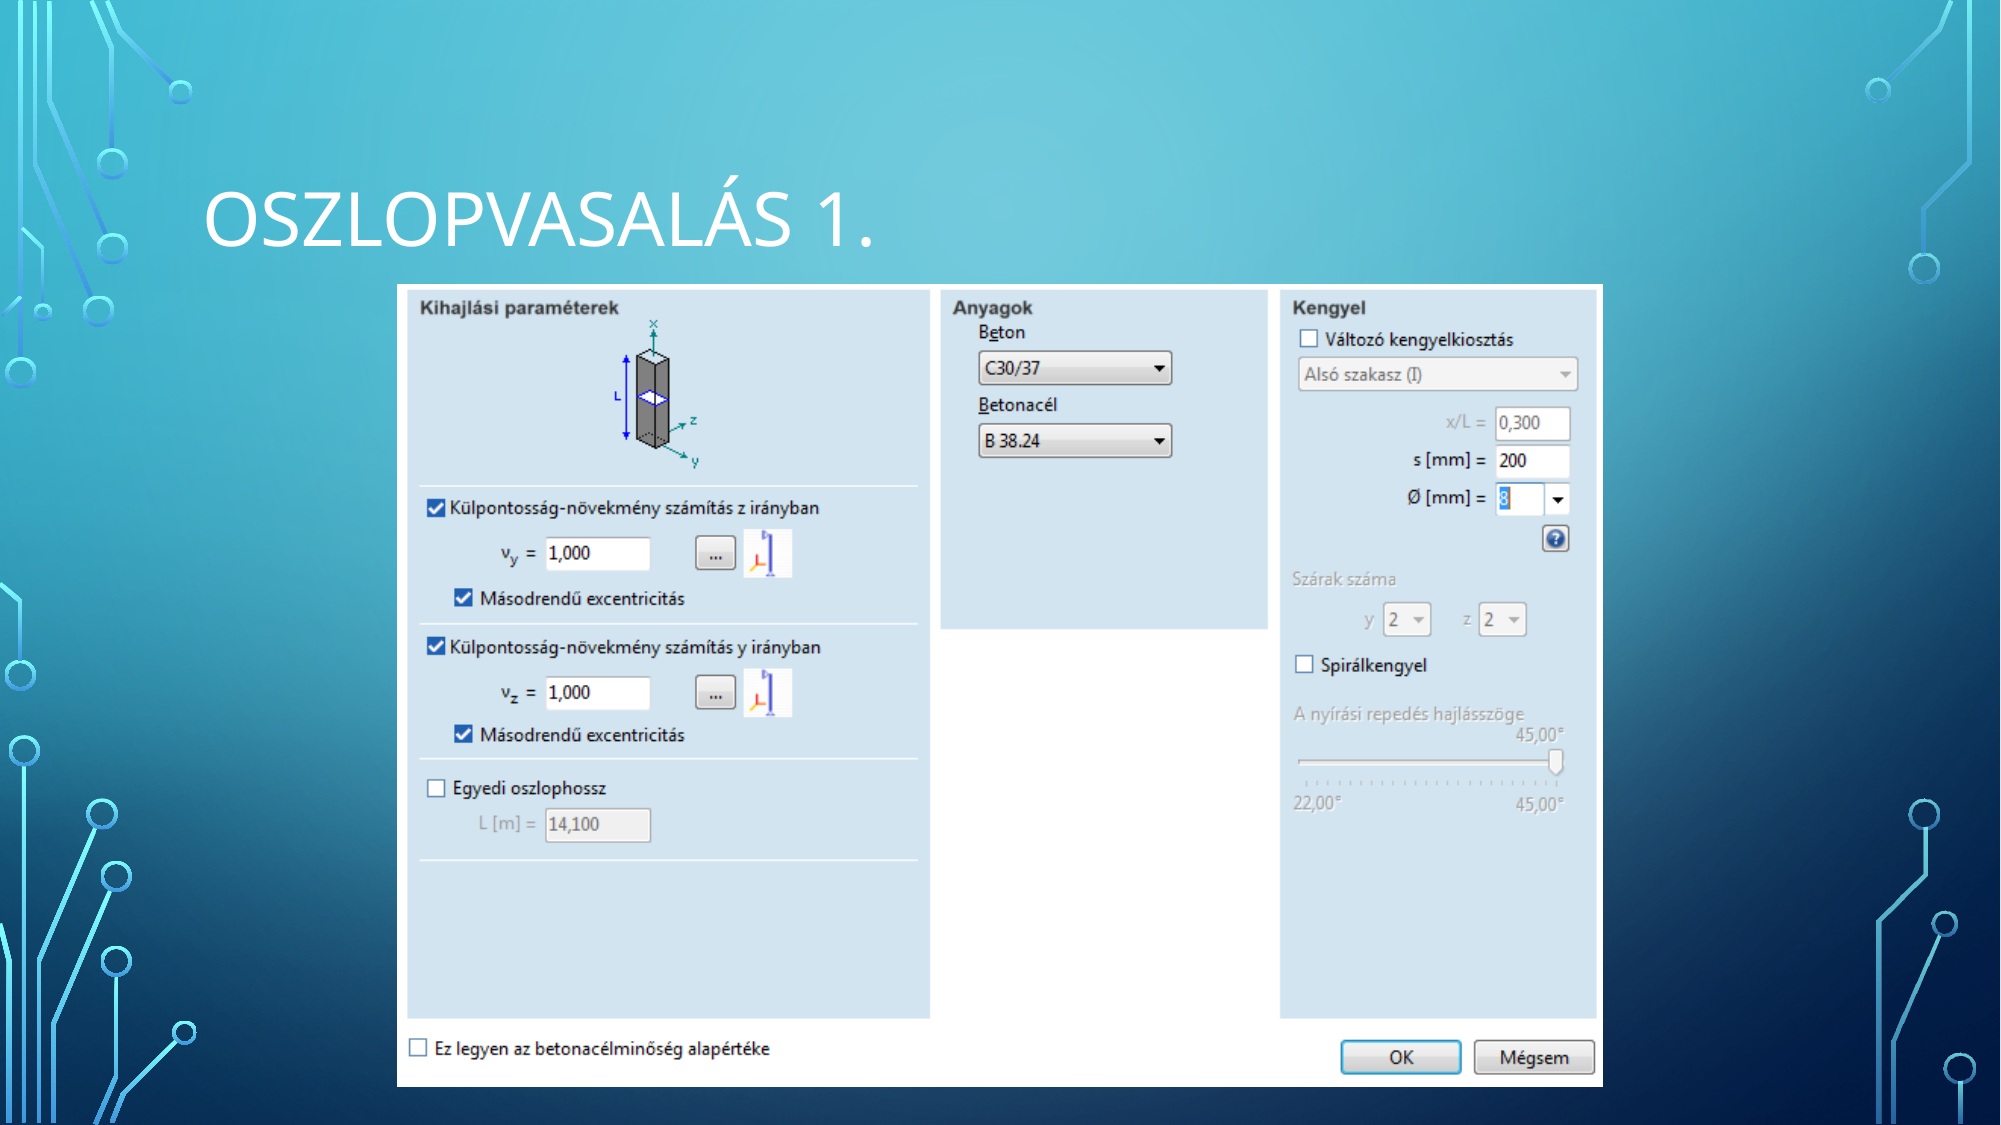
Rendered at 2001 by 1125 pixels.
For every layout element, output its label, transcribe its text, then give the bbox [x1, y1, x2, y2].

title Oszlopvasalás 1. [187, 101, 1813, 344]
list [397, 283, 1603, 1087]
